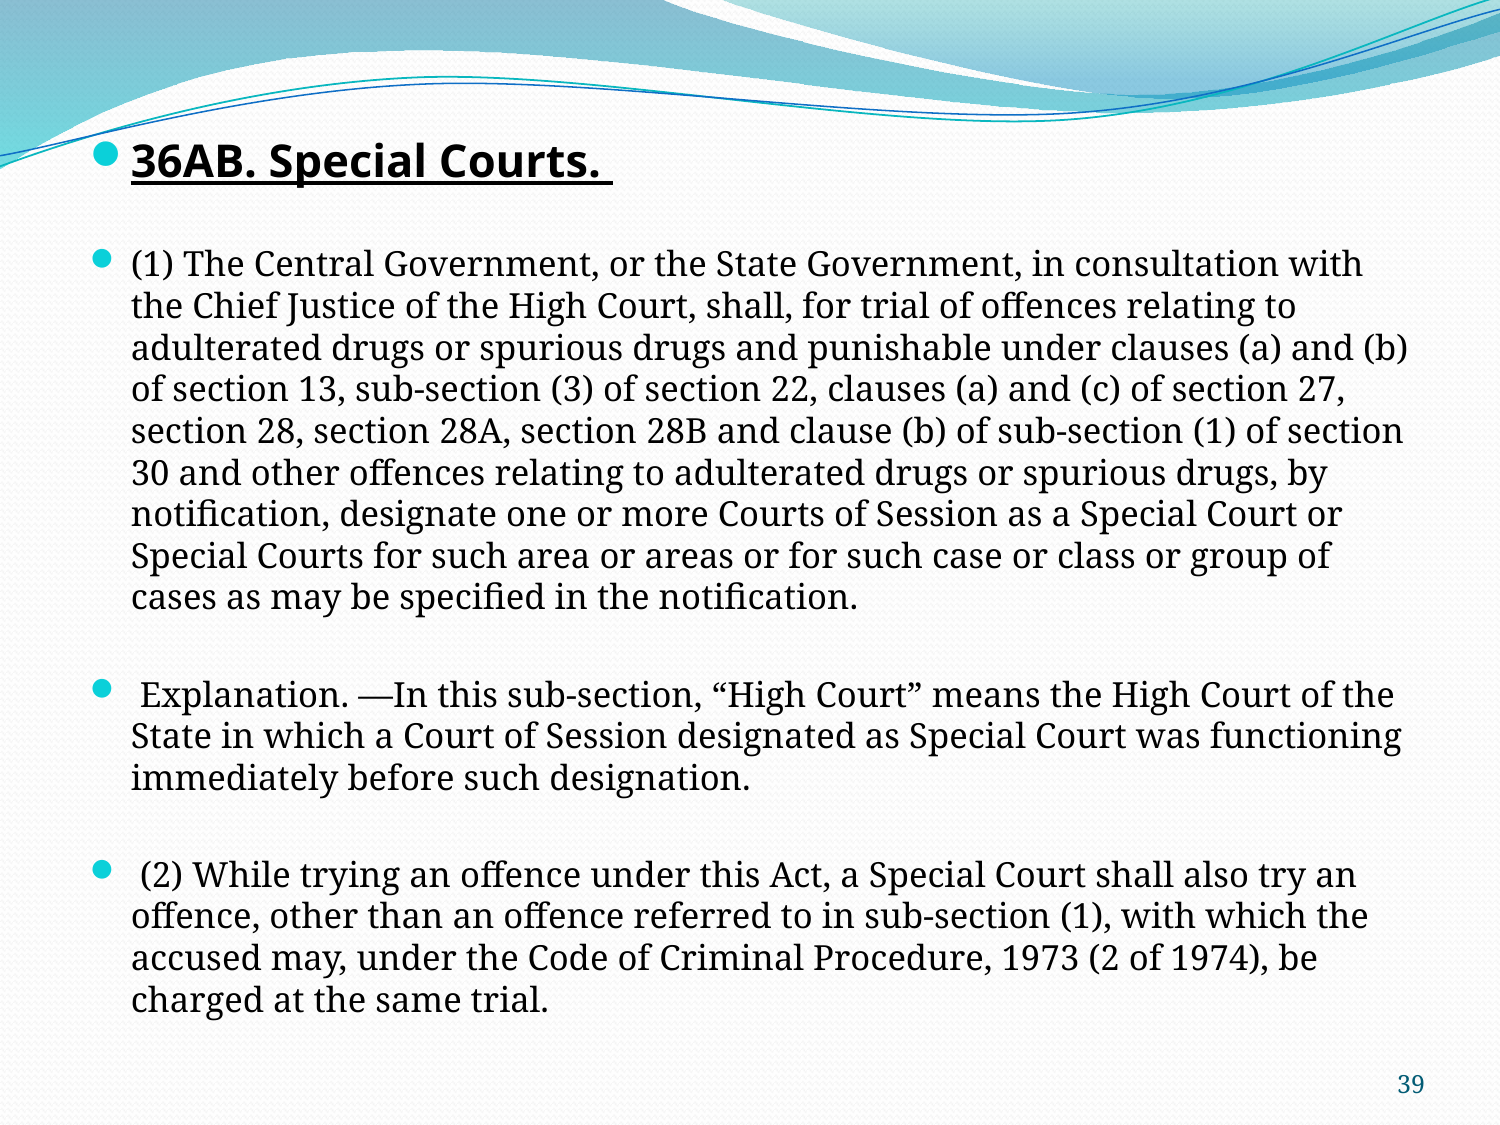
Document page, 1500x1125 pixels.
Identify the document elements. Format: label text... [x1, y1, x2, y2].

list 36AB. Special Courts. (1) The Central Government, or the State Government, in consultation with the Chief Justice of the High Court, shall, for trial of offences relating to adulterated drugs or spurious drugs and punishable under clauses (a) and (b) of section 13, sub-section (3) of section 22, clauses (a) and (c) of section 27, section 28, section 28A, section 28B and clause (b) of sub-section (1) of section 30 and other offences relating to adulterated drugs or spurious drugs, by notification, designate one or more Courts of Session as a Special Court or Special Courts for such area or areas or for such case or class or group of cases as may be specified in the notification. Explanation. —In this sub-section, “High Court” means the High Court of the State in which a Court of Session designated as Special Court was functioning immediately before such designation. (2) While trying an offence under this Act, a Special Court shall also try an offence, other than an offence referred to in sub-section (1), with which the accused may, under the Code of Criminal Procedure, 1973 (2 of 1974), be charged at the same trial. [75, 125, 1425, 1038]
slide_number 39 [1299, 1042, 1425, 1103]
